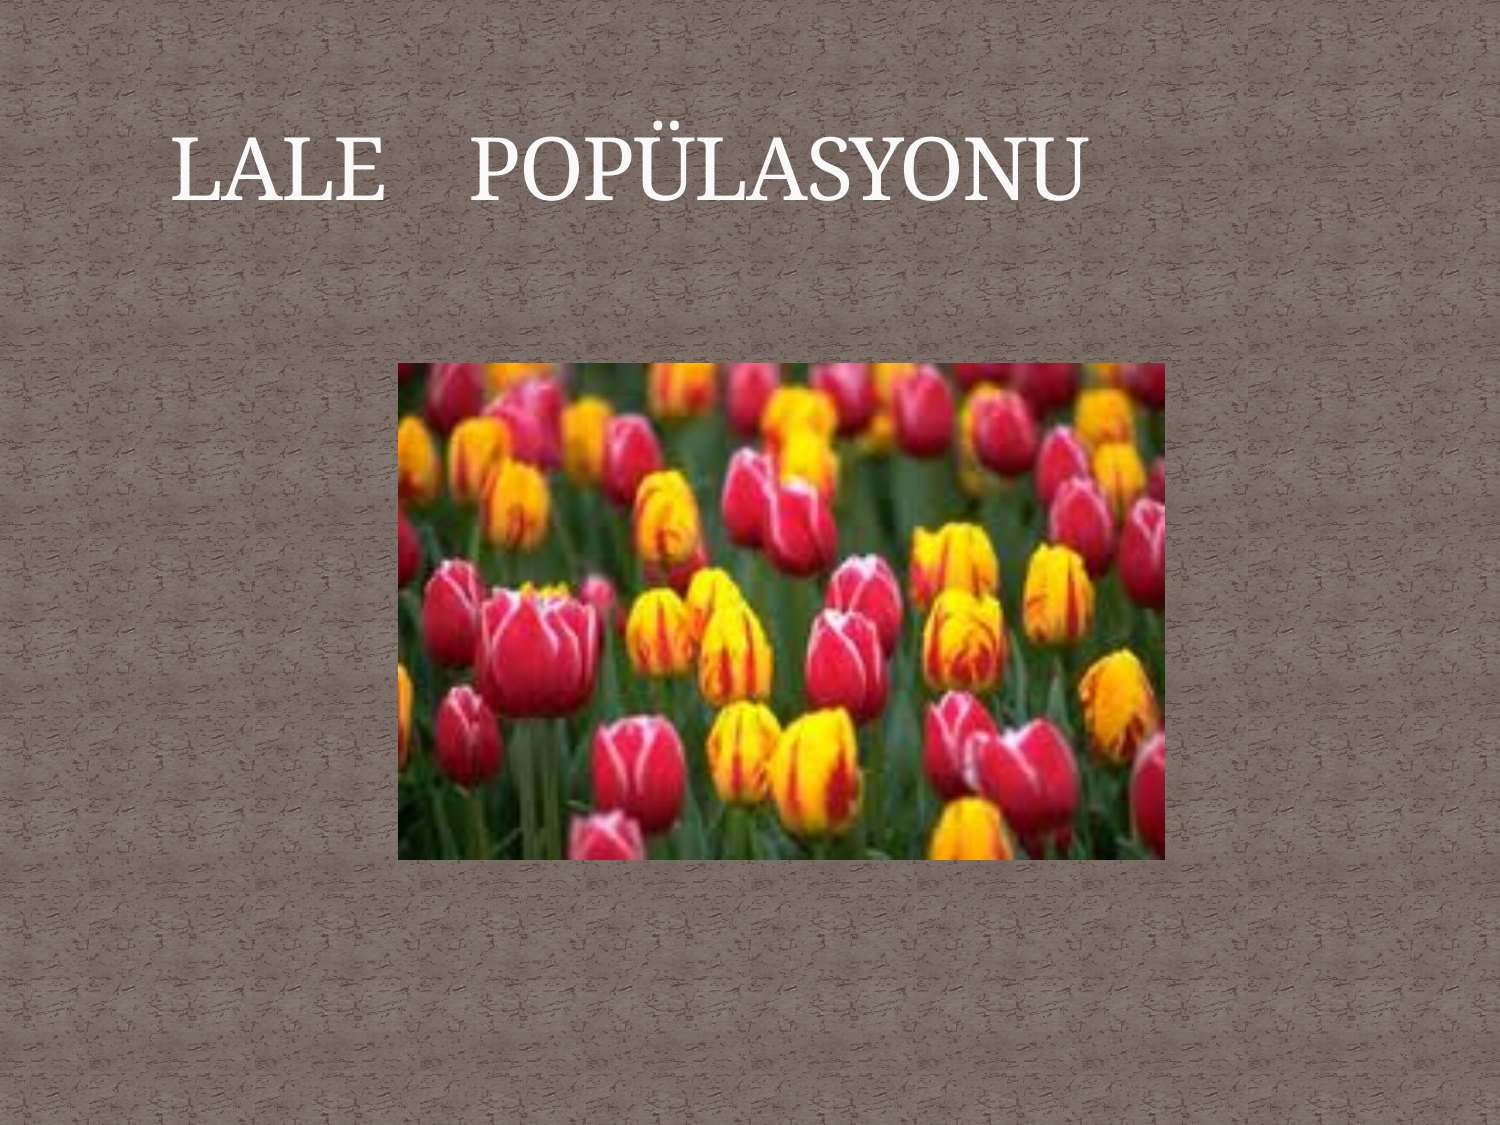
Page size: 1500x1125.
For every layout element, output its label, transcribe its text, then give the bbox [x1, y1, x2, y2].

picture [398, 363, 1165, 860]
title LALE POPÜLASYONU [74, 24, 1425, 225]
